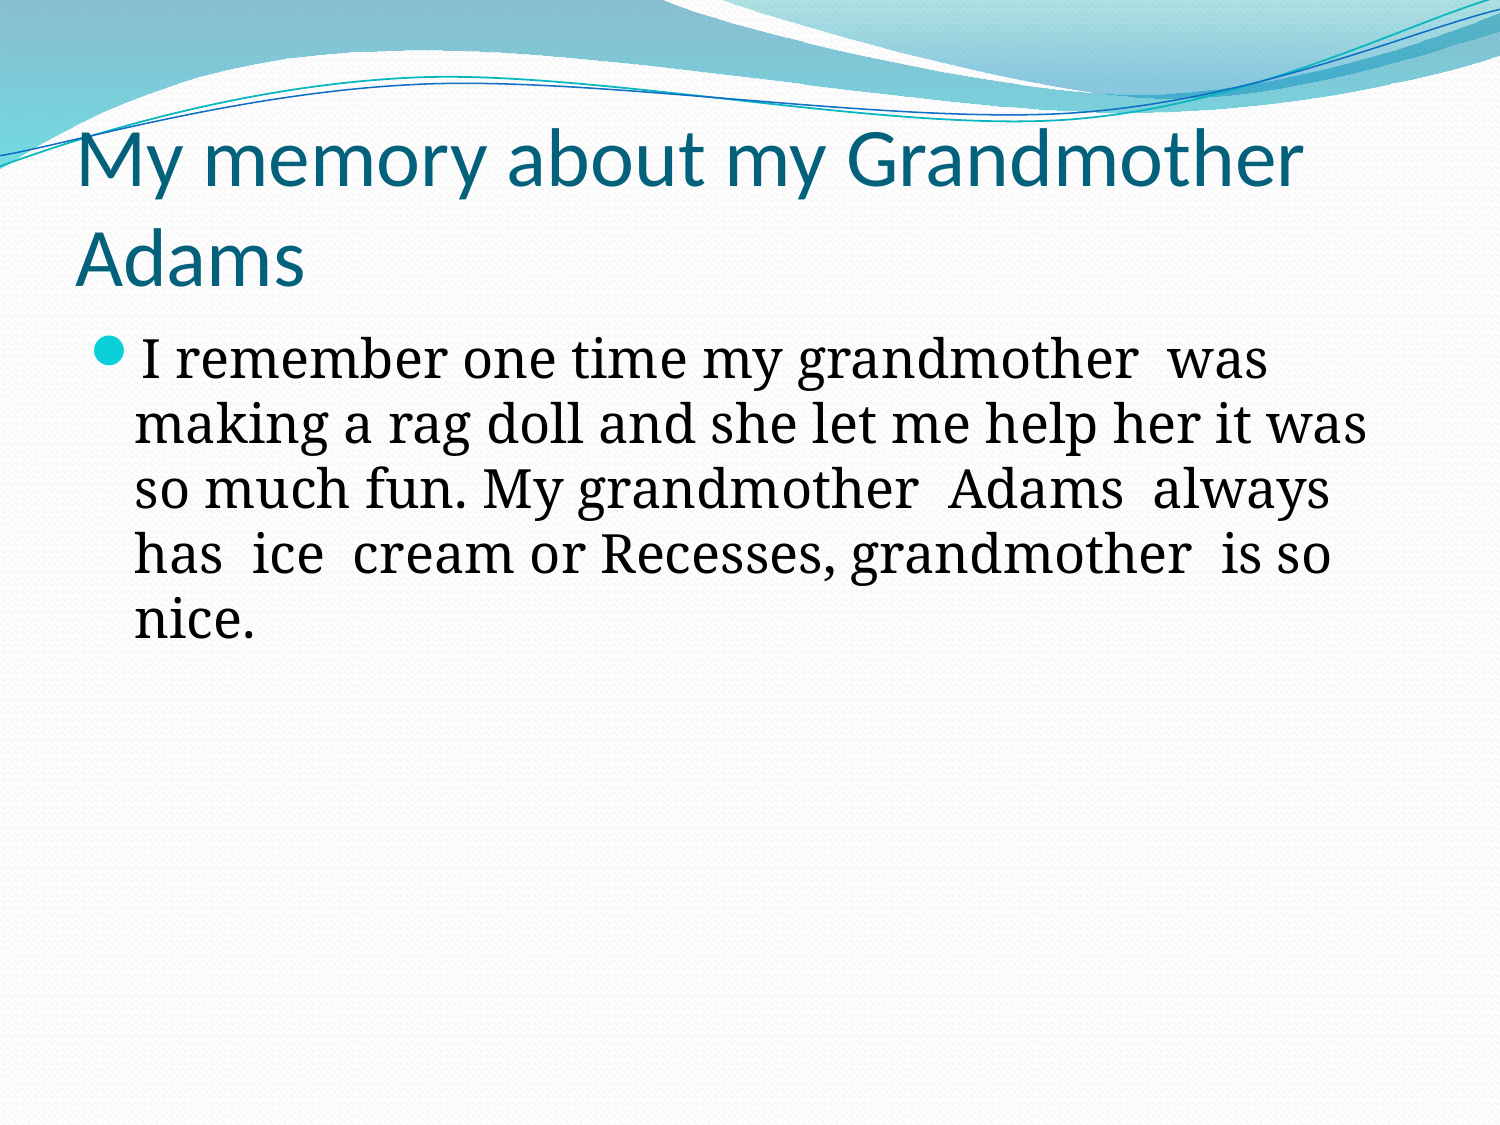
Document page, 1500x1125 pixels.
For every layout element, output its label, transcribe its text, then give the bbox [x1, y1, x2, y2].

list I remember one time my grandmother was making a rag doll and she let me help her it was so much fun. My grandmother Adams always has ice cream or Recesses, grandmother is so nice. [75, 317, 1425, 1038]
title My memory about my Grandmother Adams [75, 115, 1425, 303]
